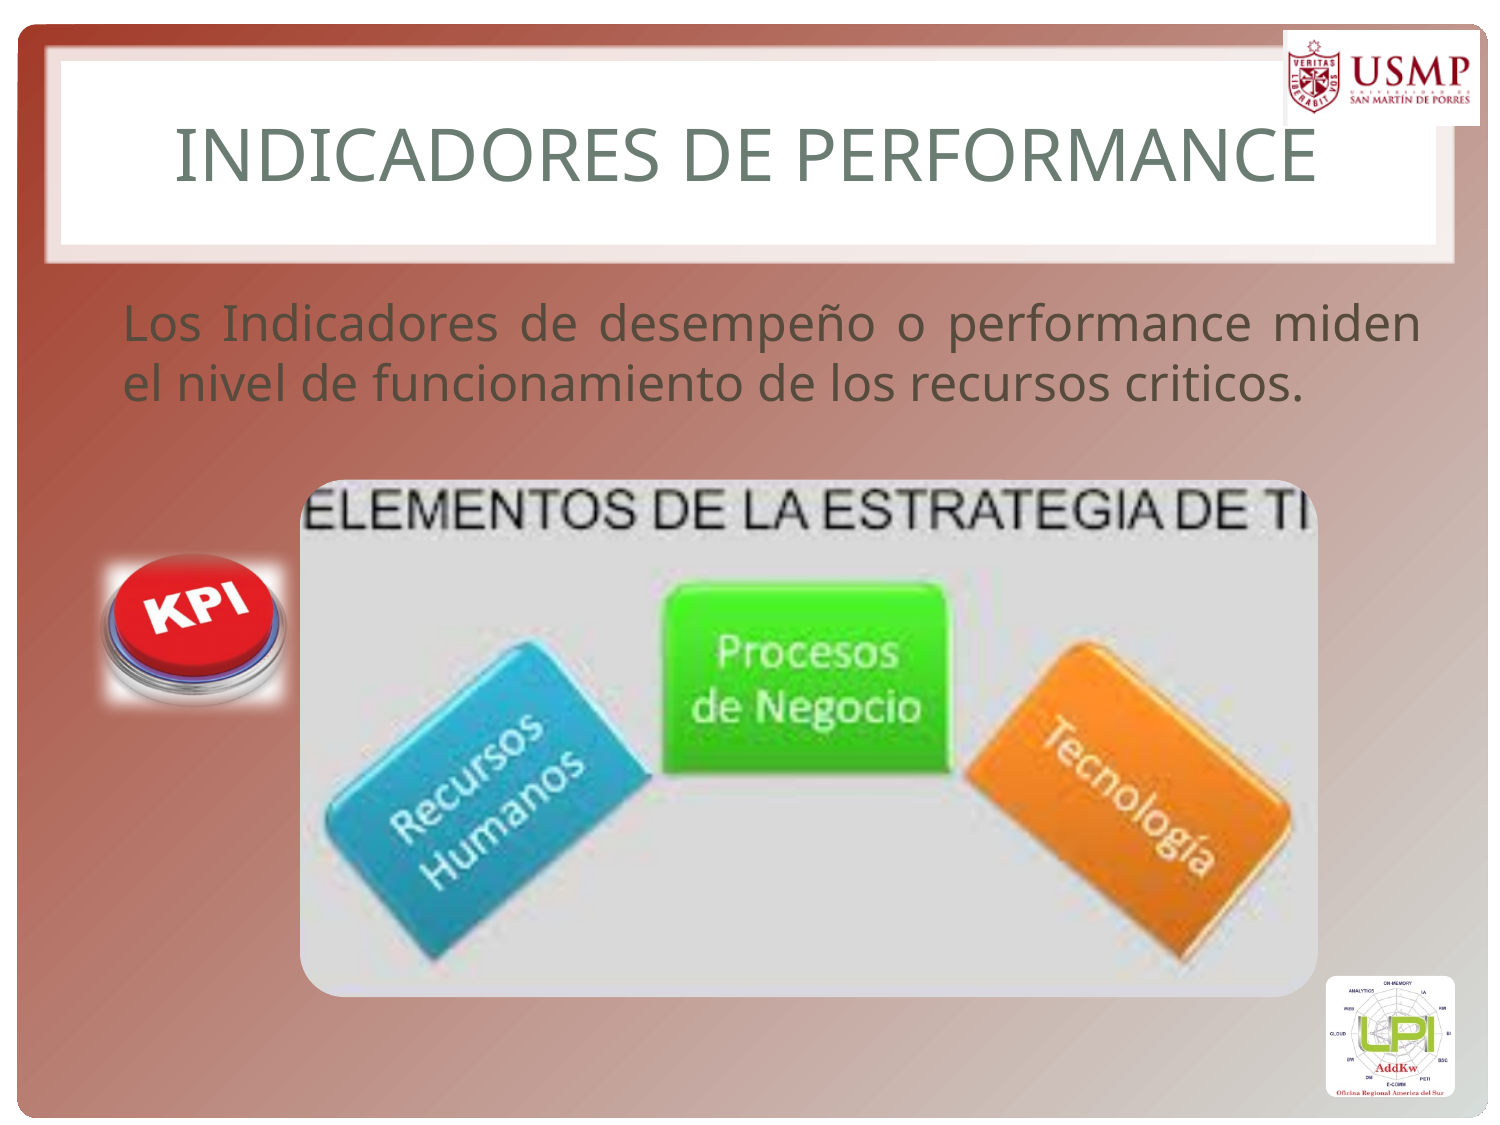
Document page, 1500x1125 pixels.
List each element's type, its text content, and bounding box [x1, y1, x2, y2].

picture [1325, 975, 1455, 1097]
picture [88, 479, 1319, 998]
picture [1283, 30, 1480, 126]
title Indicadores de performance [69, 66, 1425, 238]
list Los Indicadores de desempeño o performance miden el nivel de funcionamiento de los recursos criticos. [88, 283, 1439, 1002]
